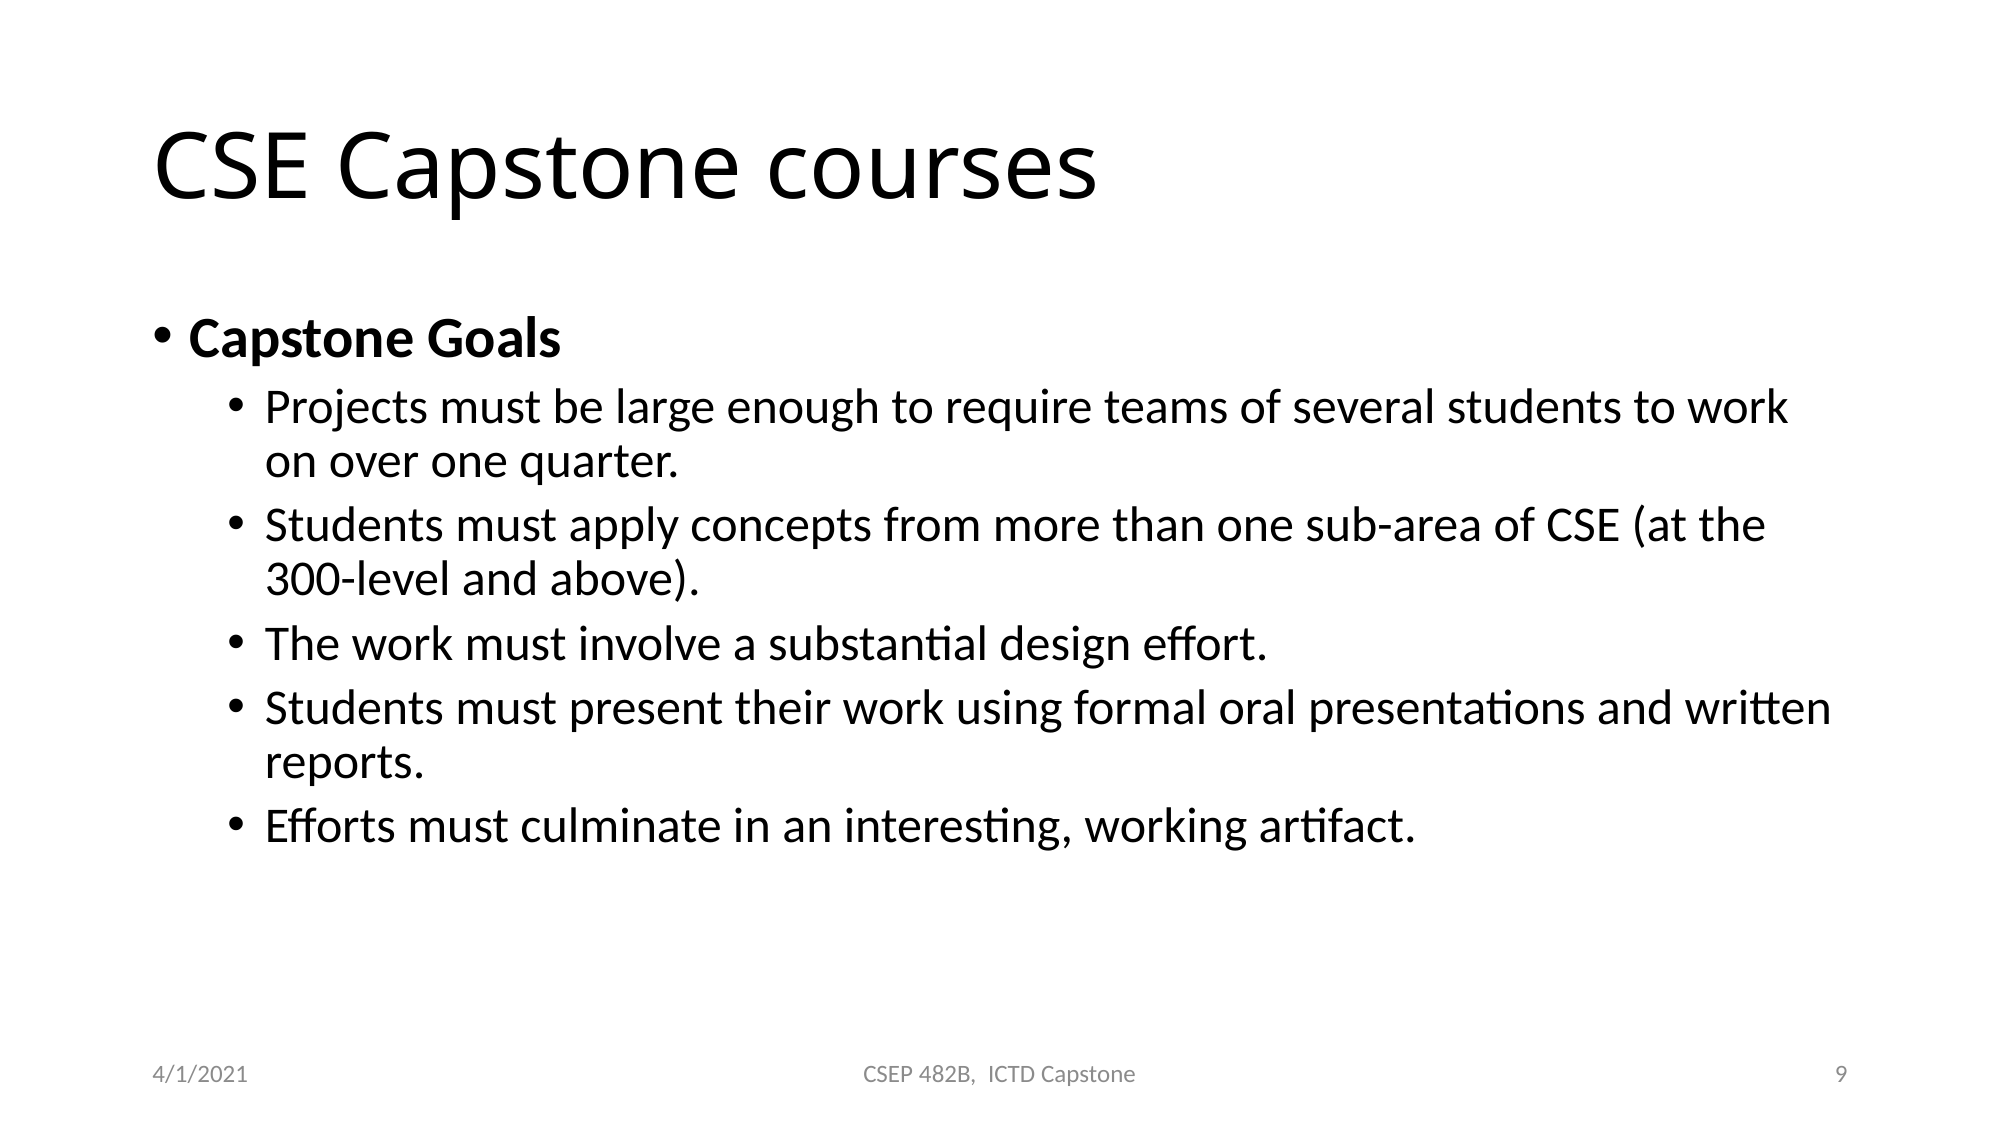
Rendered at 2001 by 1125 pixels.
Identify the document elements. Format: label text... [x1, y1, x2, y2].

footer CSEP 482B, ICTD Capstone [662, 1042, 1338, 1103]
title CSE Capstone courses [137, 59, 1863, 278]
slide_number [137, 1042, 588, 1103]
list Capstone Goals Projects must be large enough to require teams of several students to work on over one quarter. Students must apply concepts from more than one sub-area of CSE (at the 300-level and above). The work must involve a substantial design effort. Students must present their work using formal oral presentations and written reports. Efforts must culminate in an interesting, working artifact. [137, 299, 1863, 1014]
slide_number 9 [1412, 1042, 1863, 1103]
